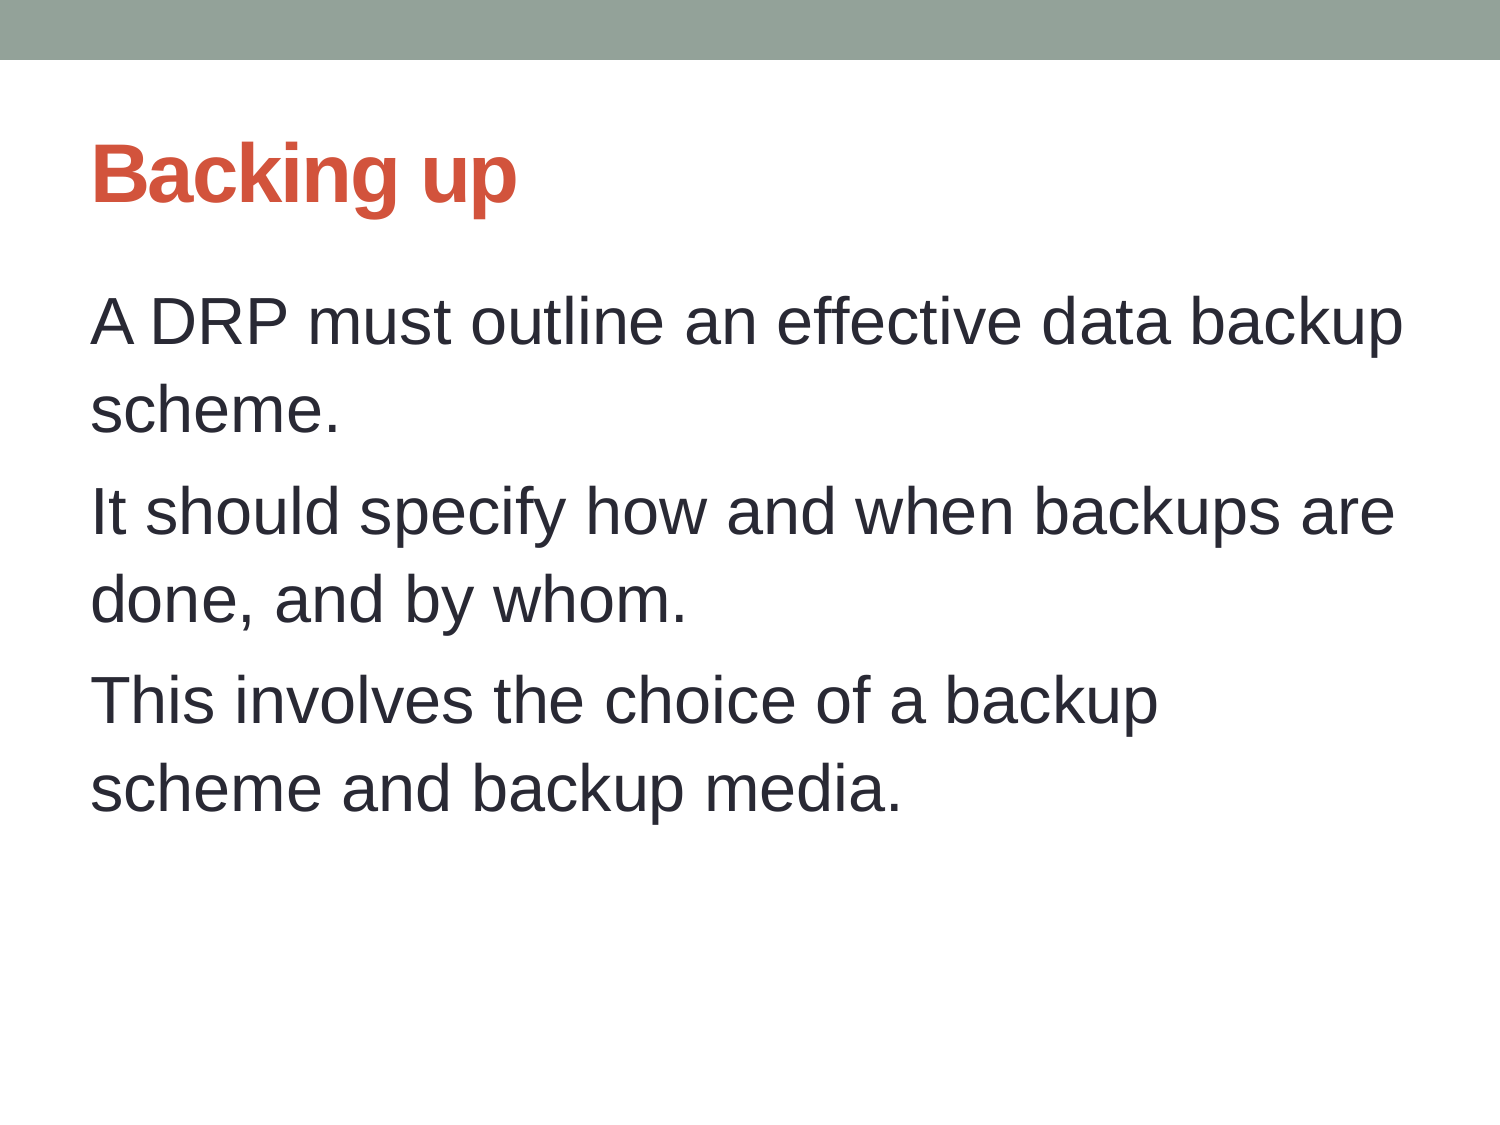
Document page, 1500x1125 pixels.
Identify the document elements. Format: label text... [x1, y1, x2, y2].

title Backing up [75, 87, 1425, 250]
list A DRP must outline an effective data backup scheme. It should specify how and when backups are done, and by whom. This involves the choice of a backup scheme and backup media. [75, 262, 1425, 1094]
